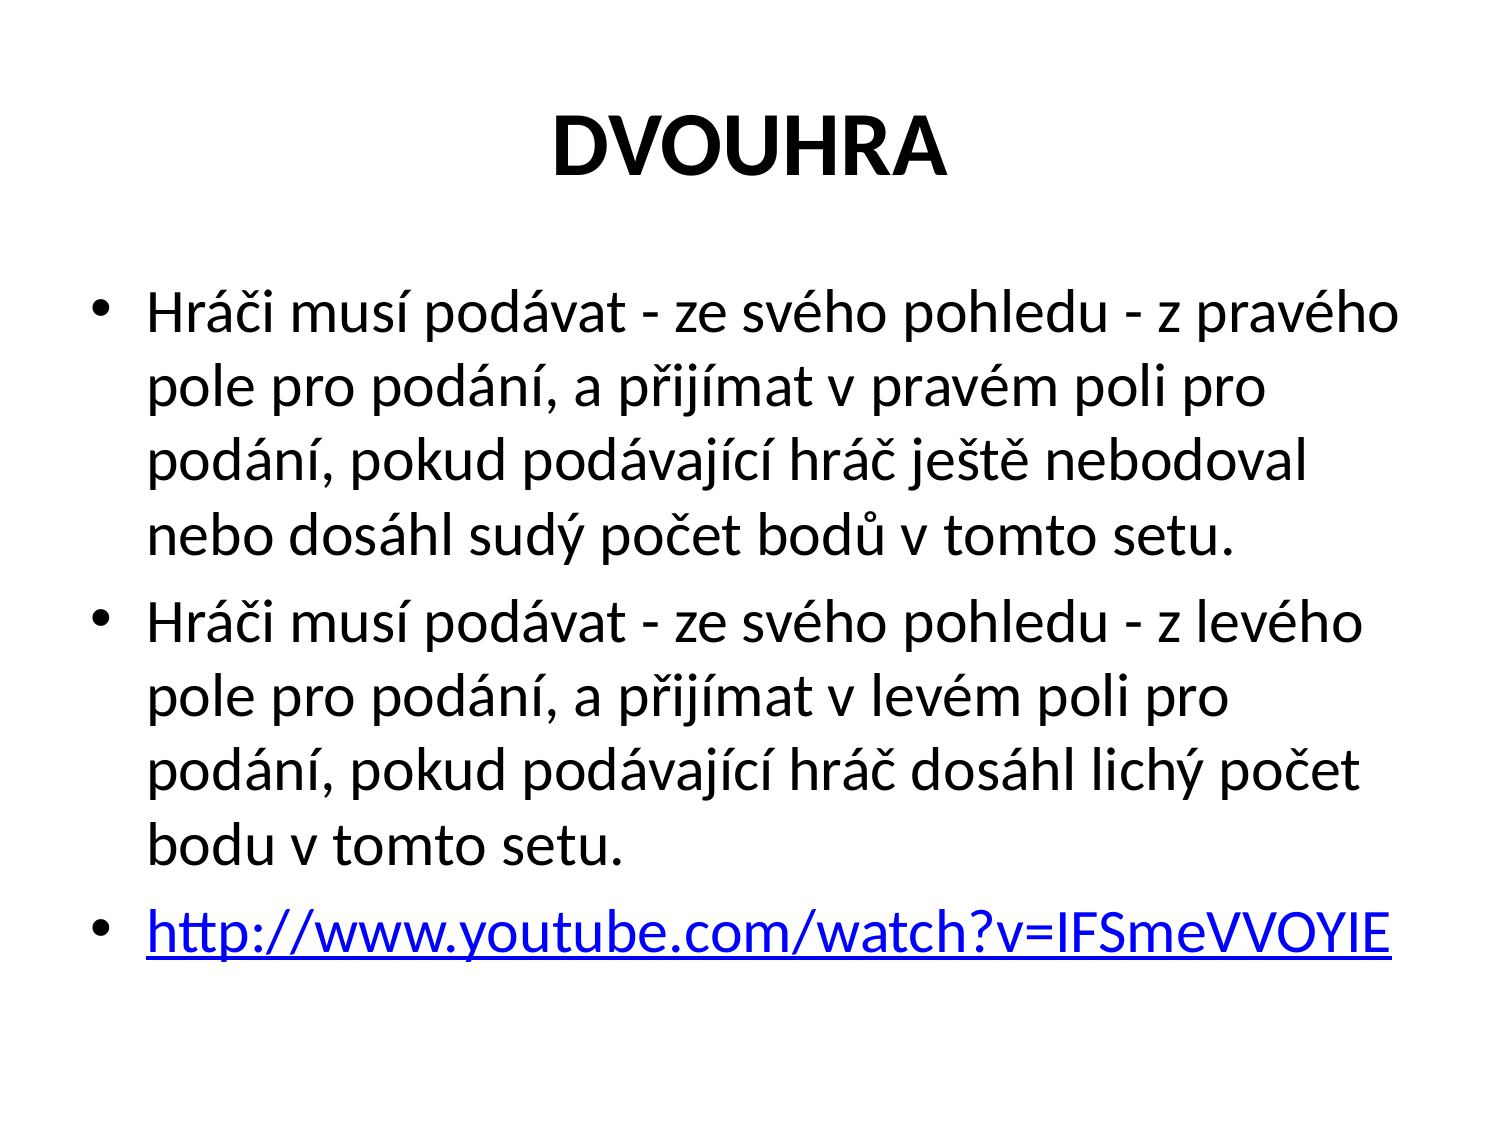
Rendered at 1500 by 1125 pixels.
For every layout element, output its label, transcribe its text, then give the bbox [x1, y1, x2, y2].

list Hráči musí podávat - ze svého pohledu - z pravého pole pro podání, a přijímat v pravém poli pro podání, pokud podávající hráč ještě nebodoval nebo dosáhl sudý počet bodů v tomto setu. Hráči musí podávat - ze svého pohledu - z levého pole pro podání, a přijímat v levém poli pro podání, pokud podávající hráč dosáhl lichý počet bodu v tomto setu. http://www.youtube.com/watch?v=IFSmeVVOYIE [75, 262, 1425, 1005]
title DVOUHRA [75, 45, 1425, 233]
